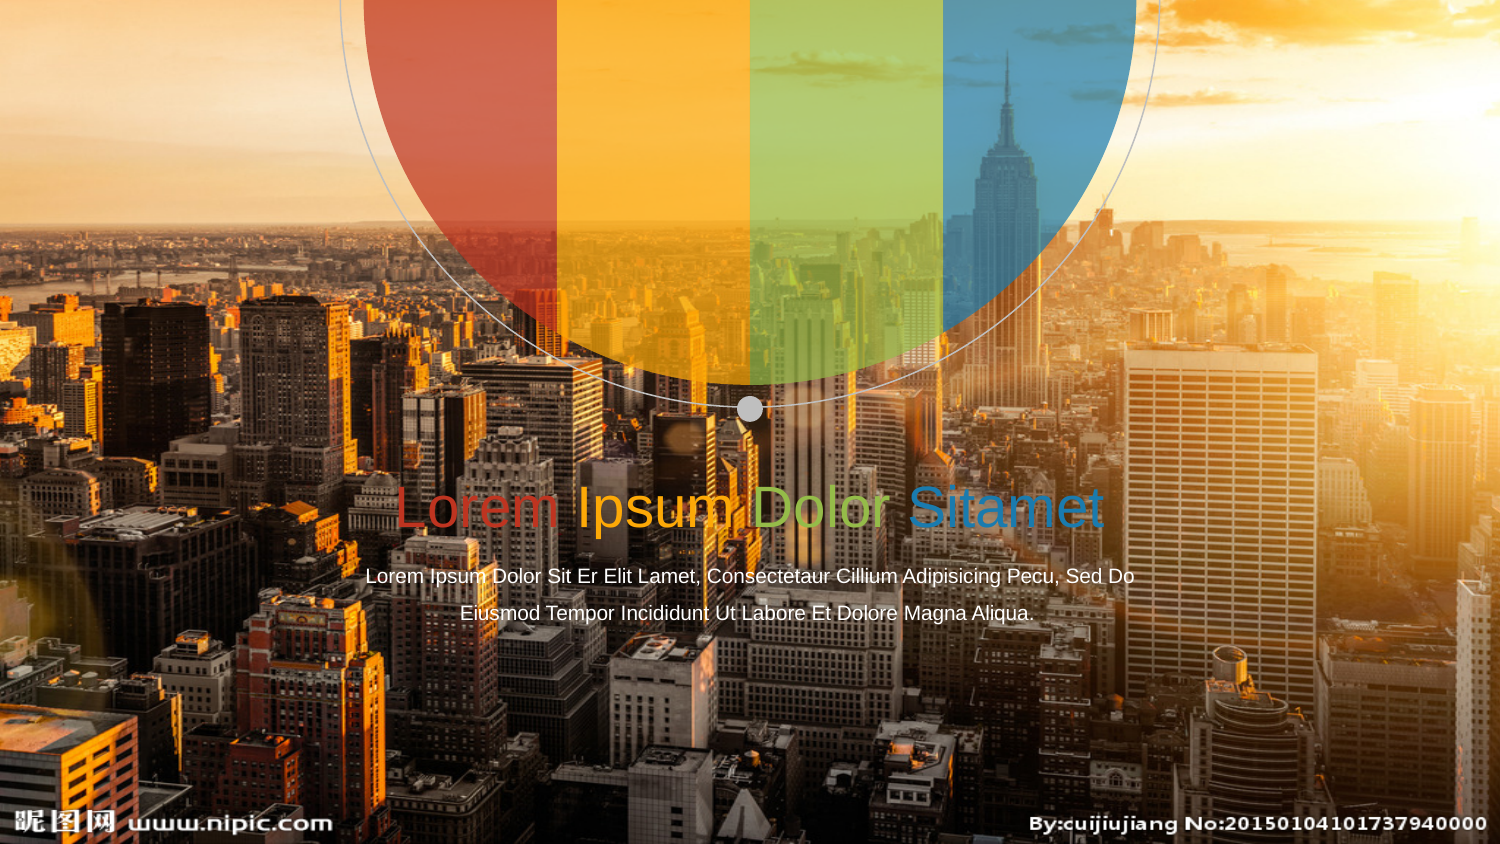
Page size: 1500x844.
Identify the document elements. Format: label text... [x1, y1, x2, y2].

text_box Lorem Ipsum Dolor Sit Er Elit Lamet, Consectetaur Cillium Adipisicing Pecu, Sed Do Eiusmod Tempor Incididunt Ut Labore Et Dolore Magna Aliqua. [332, 542, 1168, 632]
picture [342, 0, 1158, 406]
picture [0, 0, 1500, 844]
text_box Lorem Ipsum Dolor Sitamet [266, 461, 1234, 547]
